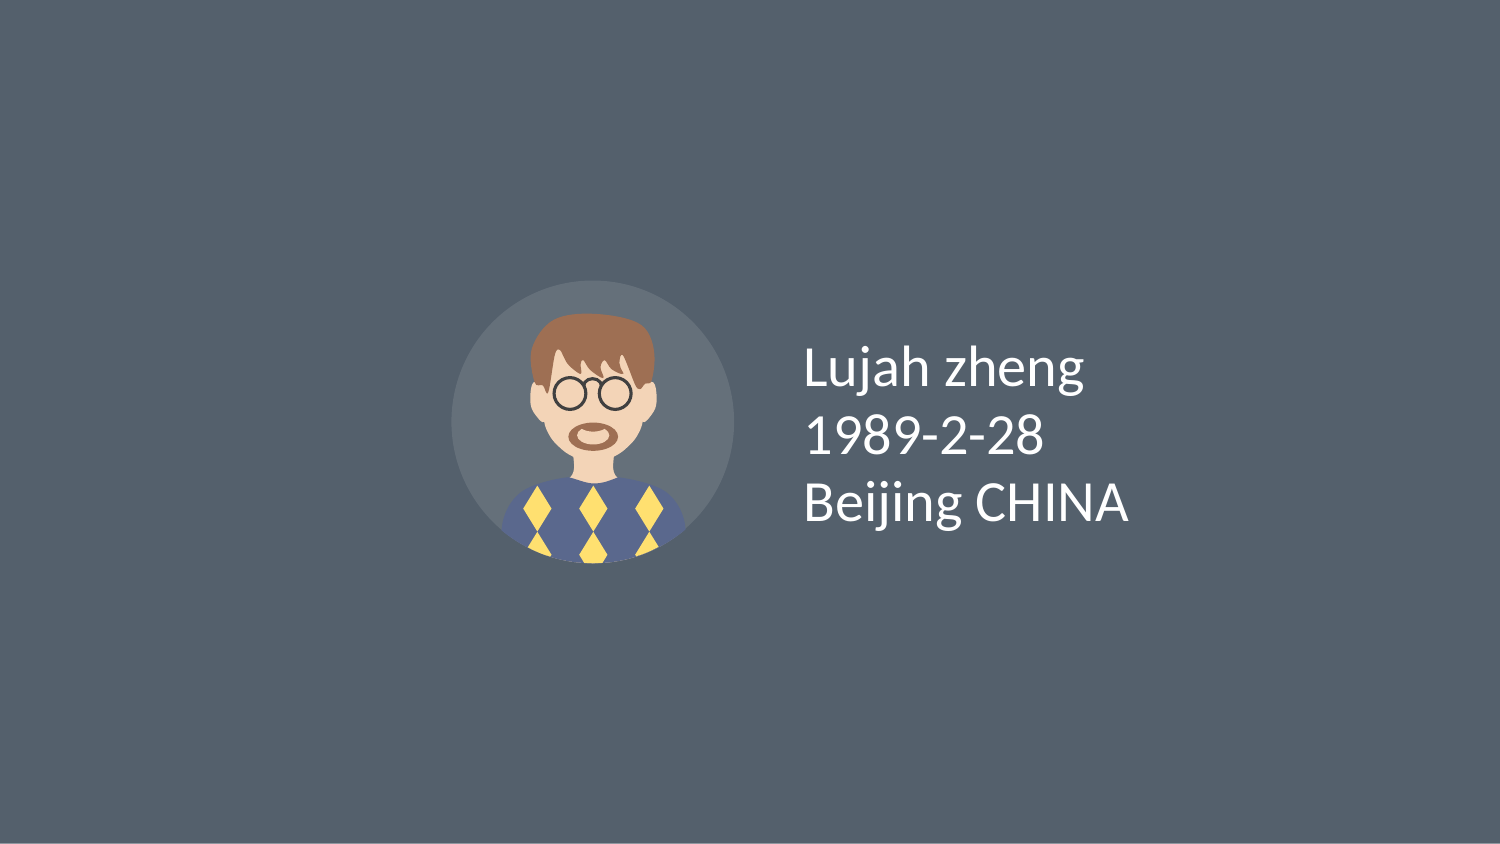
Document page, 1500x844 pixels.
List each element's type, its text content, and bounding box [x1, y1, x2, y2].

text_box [451, 280, 735, 564]
text_box 1989-2-28 [788, 388, 1159, 455]
text_box Beijing CHINA [788, 455, 1221, 523]
text_box Lujah zheng [788, 320, 1159, 388]
